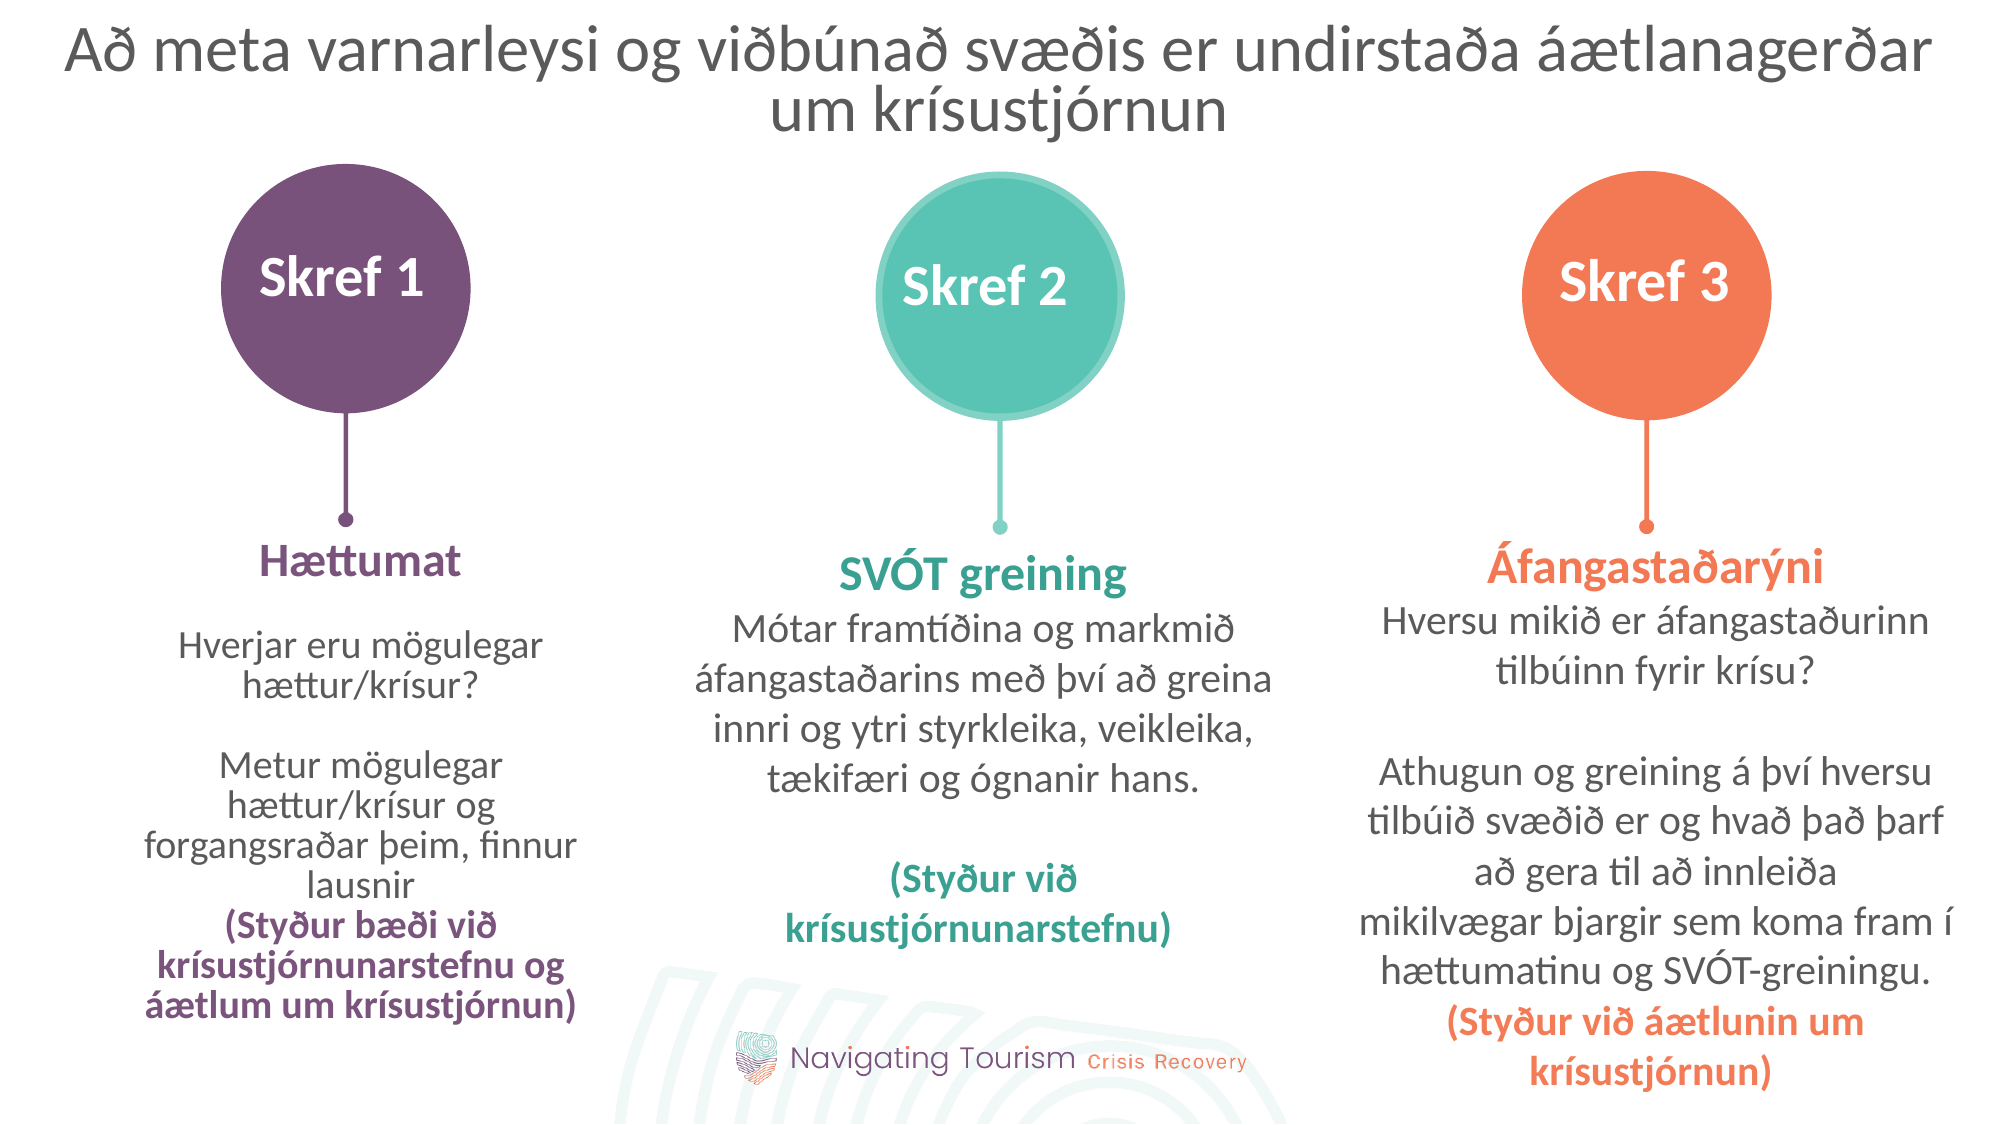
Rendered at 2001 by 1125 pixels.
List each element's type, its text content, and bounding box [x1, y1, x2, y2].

list Að meta varnarleysi og viðbúnað svæðis er undirstaða áætlanagerðar um krísustjórnun [0, 16, 1999, 188]
list Hættumat Hverjar eru mögulegar hættur/krísur? Metur mögulegar hættur/krísur og forgangsraðar þeim, finnur lausnir (Styður bæði við krísustjórnunarstefnu og áætlum um krísustjórnun) [127, 533, 595, 1058]
text_box Skref 1 [240, 229, 458, 326]
text_box Skref 2 [883, 238, 1101, 336]
text_box Áfangastaðarýni Hversu mikið er áfangastaðurinn tilbúinn fyrir krísu? Athugun og greining á því hversu tilbúið svæðið er og hvað það þarf að gera til að innleiða mikilvægar bjargir sem koma fram í hættumatinu og SVÓT-greiningu. (Styður við áætlunin um krísustjórnun) [1337, 525, 1975, 921]
list SVÓT greining Mótar framtíðina og markmið áfangastaðarins með því að greina innri og ytri styrkleika, veikleika, tækifæri og ógnanir hans. (Styður við krísustjórnunarstefnu) [671, 533, 1296, 1118]
text_box Skref 3 [1542, 233, 1760, 331]
